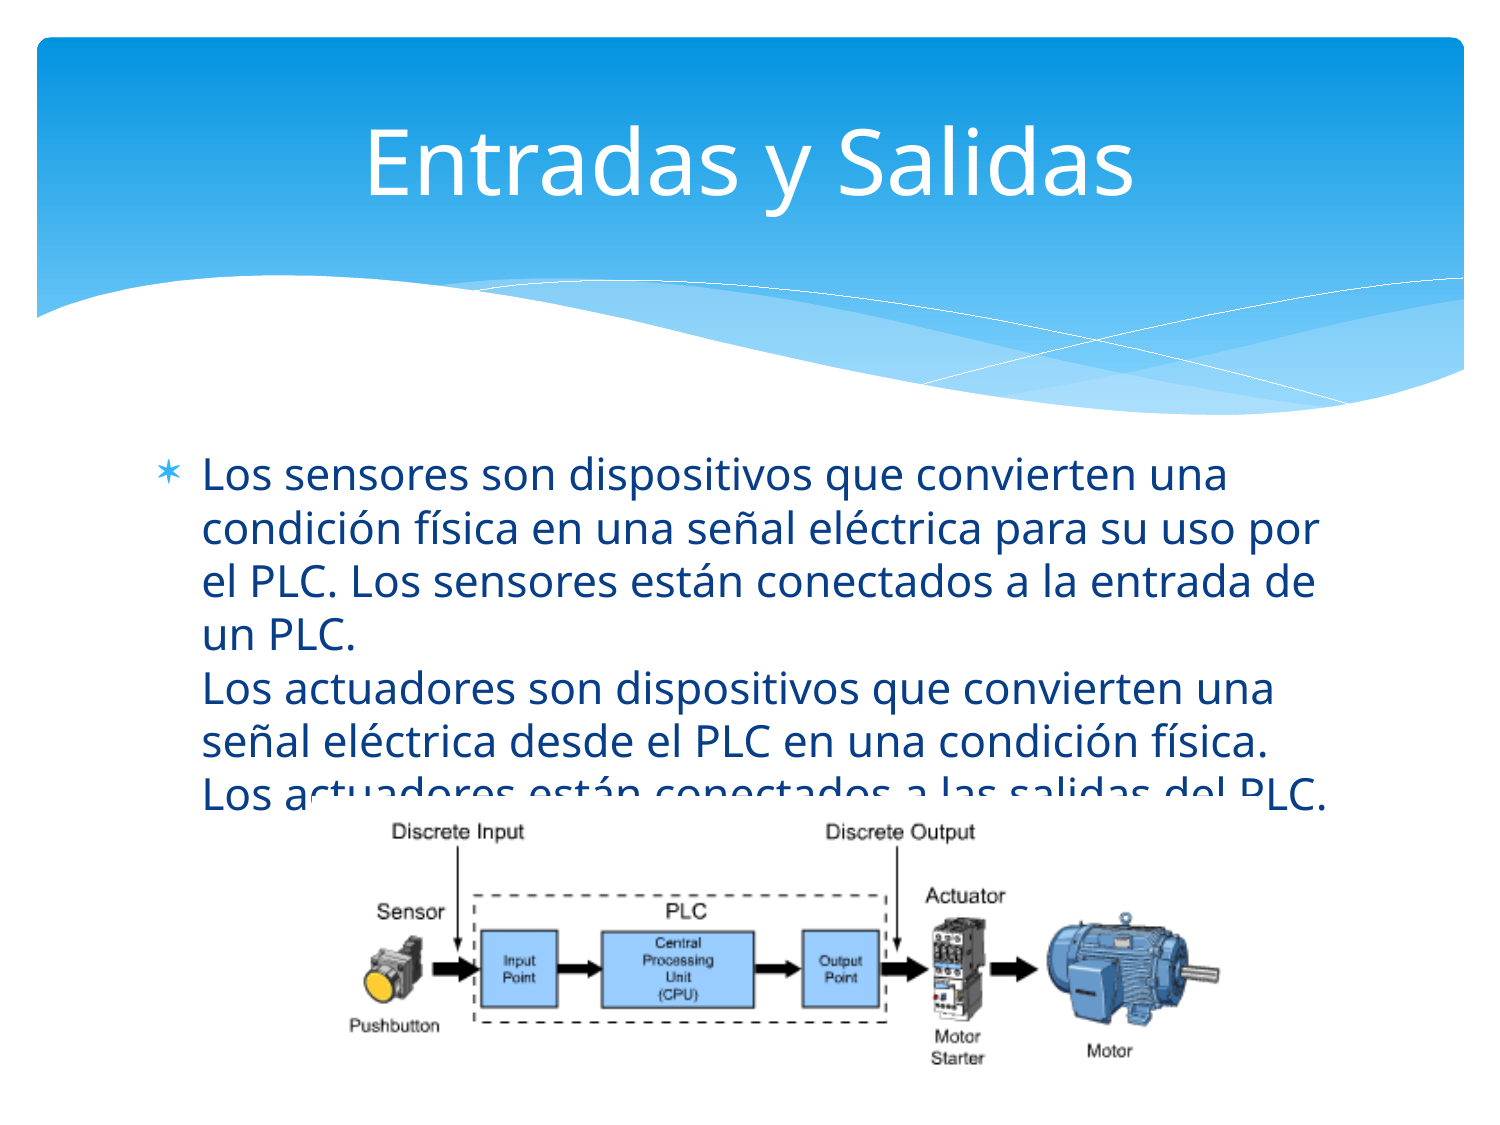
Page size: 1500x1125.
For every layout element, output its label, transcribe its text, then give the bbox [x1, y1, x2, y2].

list Los sensores son dispositivos que convierten una condición física en una señal eléctrica para su uso por el PLC. Los sensores están conectados a la entrada de un PLC. Los actuadores son dispositivos que convierten una señal eléctrica desde el PLC en una condición física. Los actuadores están conectados a las salidas del PLC. [143, 438, 1346, 838]
title Entradas y Salidas [75, 55, 1425, 261]
picture [312, 795, 1257, 1091]
